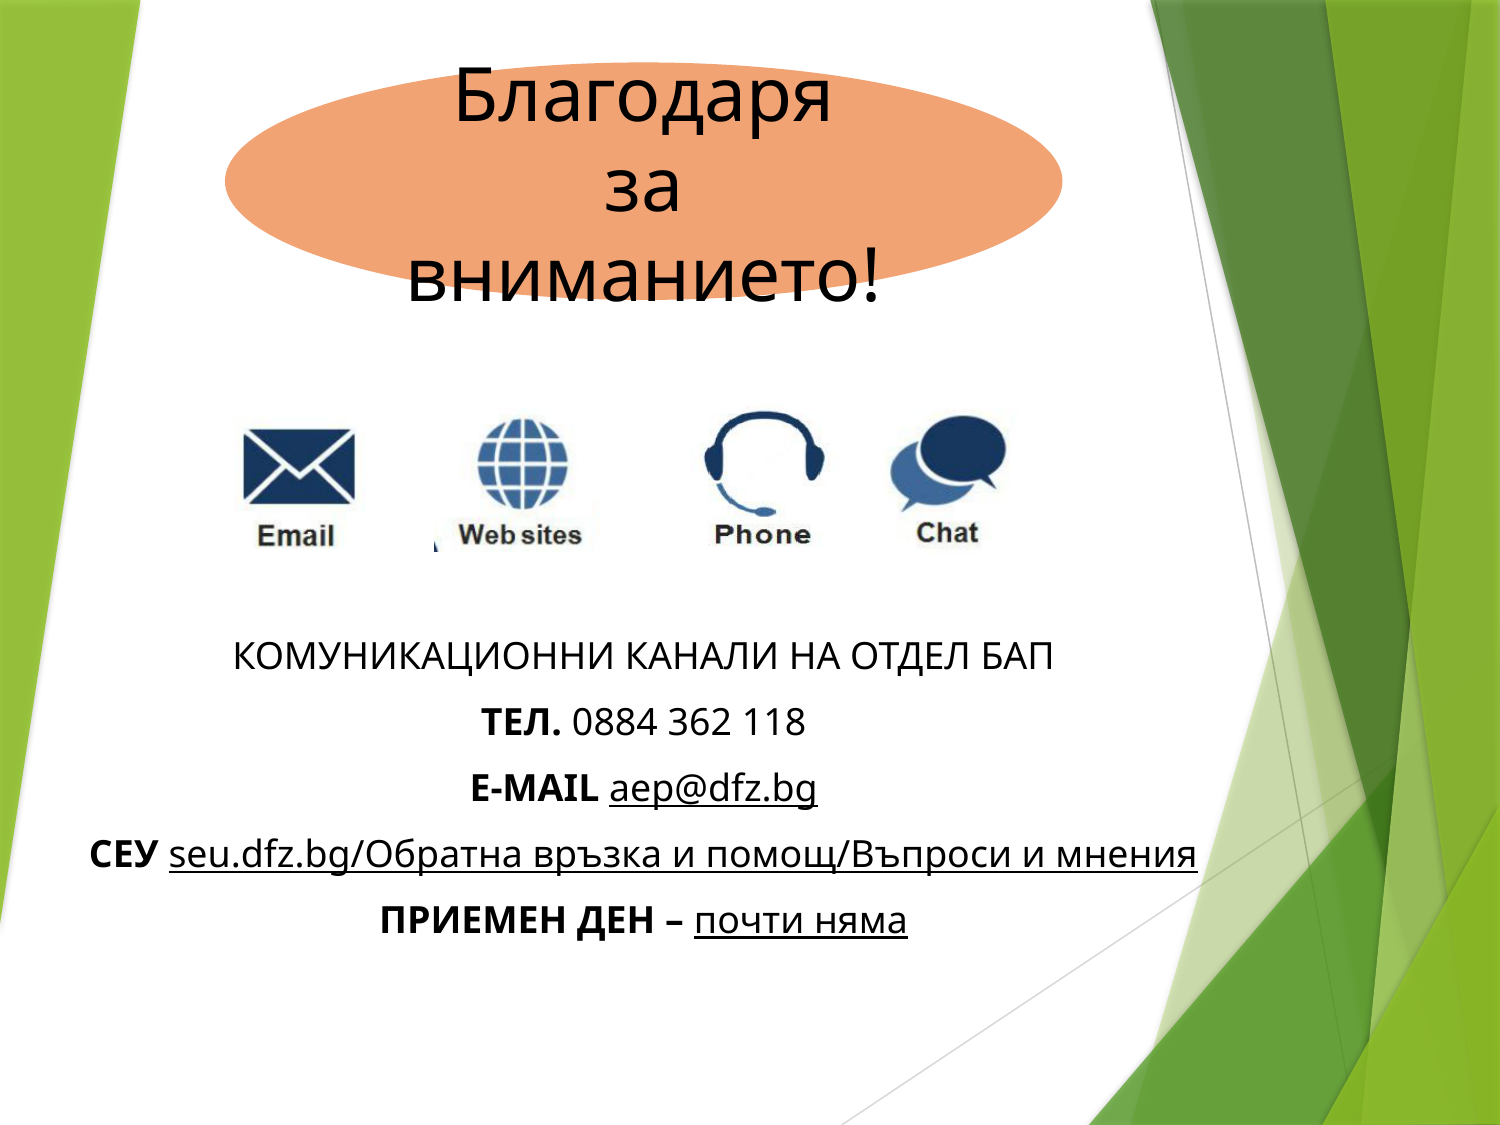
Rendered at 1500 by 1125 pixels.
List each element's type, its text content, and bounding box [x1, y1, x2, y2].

subtitle КОМУНИКАЦИОННИ КАНАЛИ НА ОТДЕЛ БАП ТЕЛ. 0884 362 118 E-MAIL aep@dfz.bg СЕУ seu.dfz.bg/Обратна връзка и помощ/Въпроси и мнения ПРИЕМЕН ДЕН – почти няма [0, 624, 1319, 970]
picture [221, 415, 377, 557]
picture [434, 407, 600, 553]
text_box Благодаря за вниманието! [223, 60, 1065, 302]
picture [686, 403, 843, 549]
picture [861, 405, 1018, 555]
